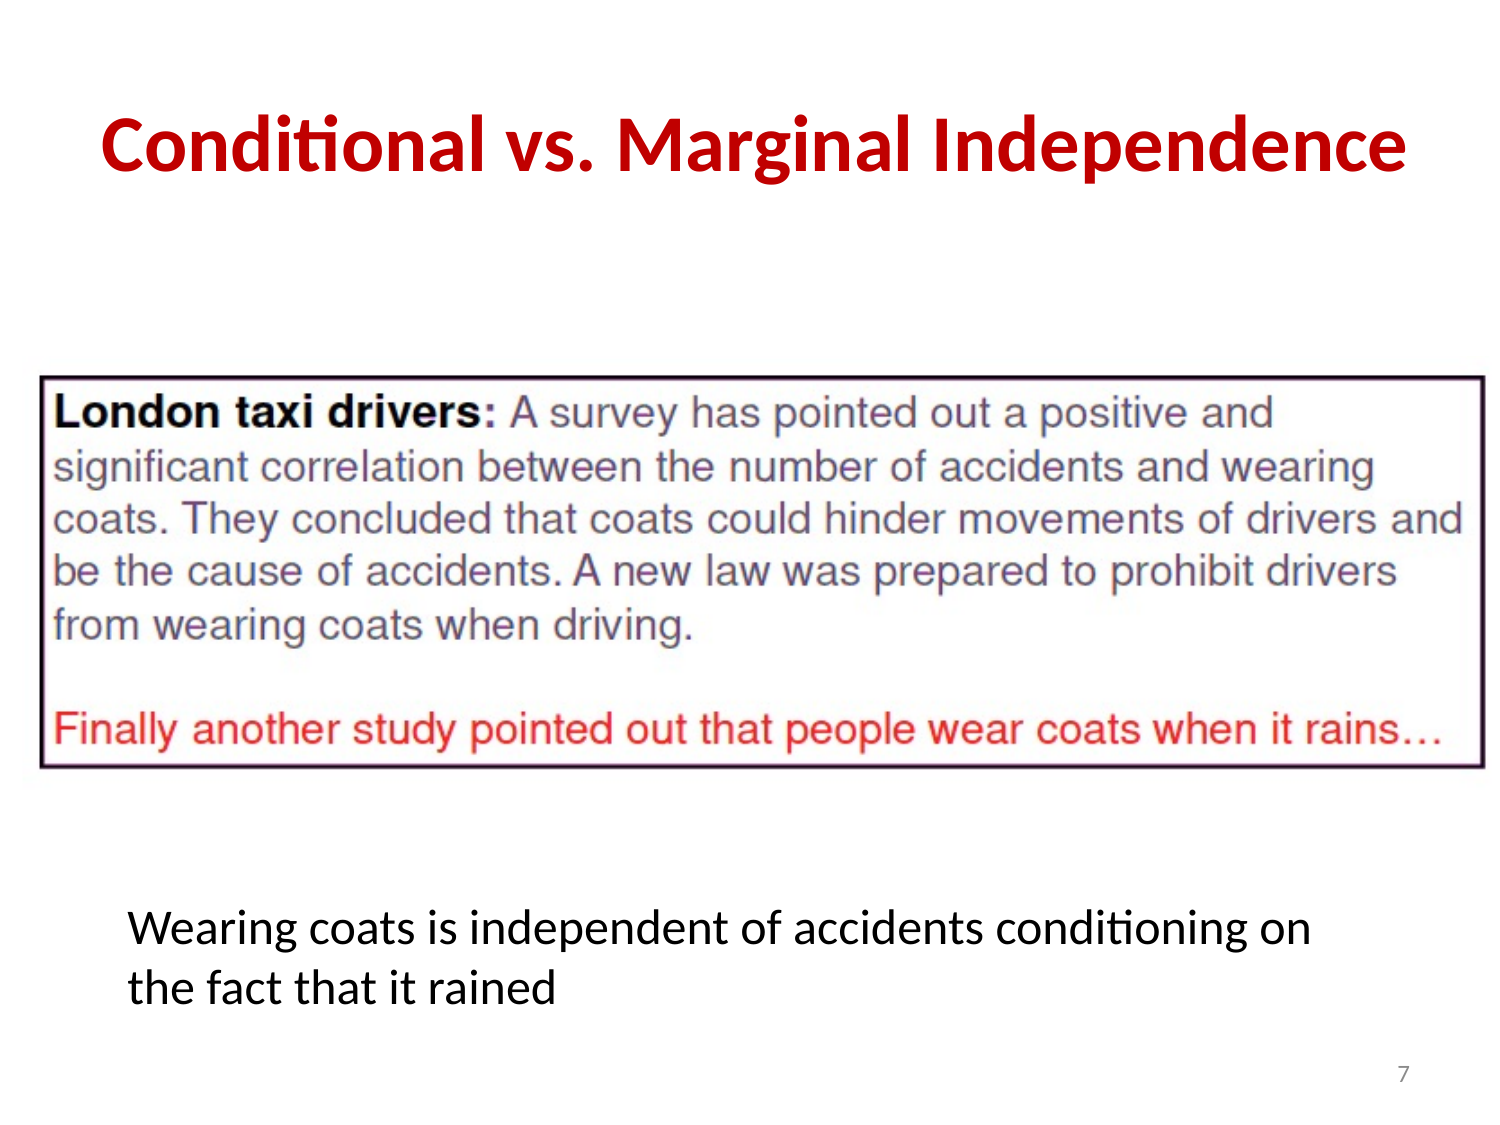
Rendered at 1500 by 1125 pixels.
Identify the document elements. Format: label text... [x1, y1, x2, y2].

title Conditional vs. Marginal Independence [50, 45, 1463, 233]
slide_number 7 [1074, 1042, 1425, 1103]
text_box Wearing coats is independent of accidents conditioning on the fact that it rained [112, 887, 1338, 1023]
picture [22, 355, 1500, 801]
